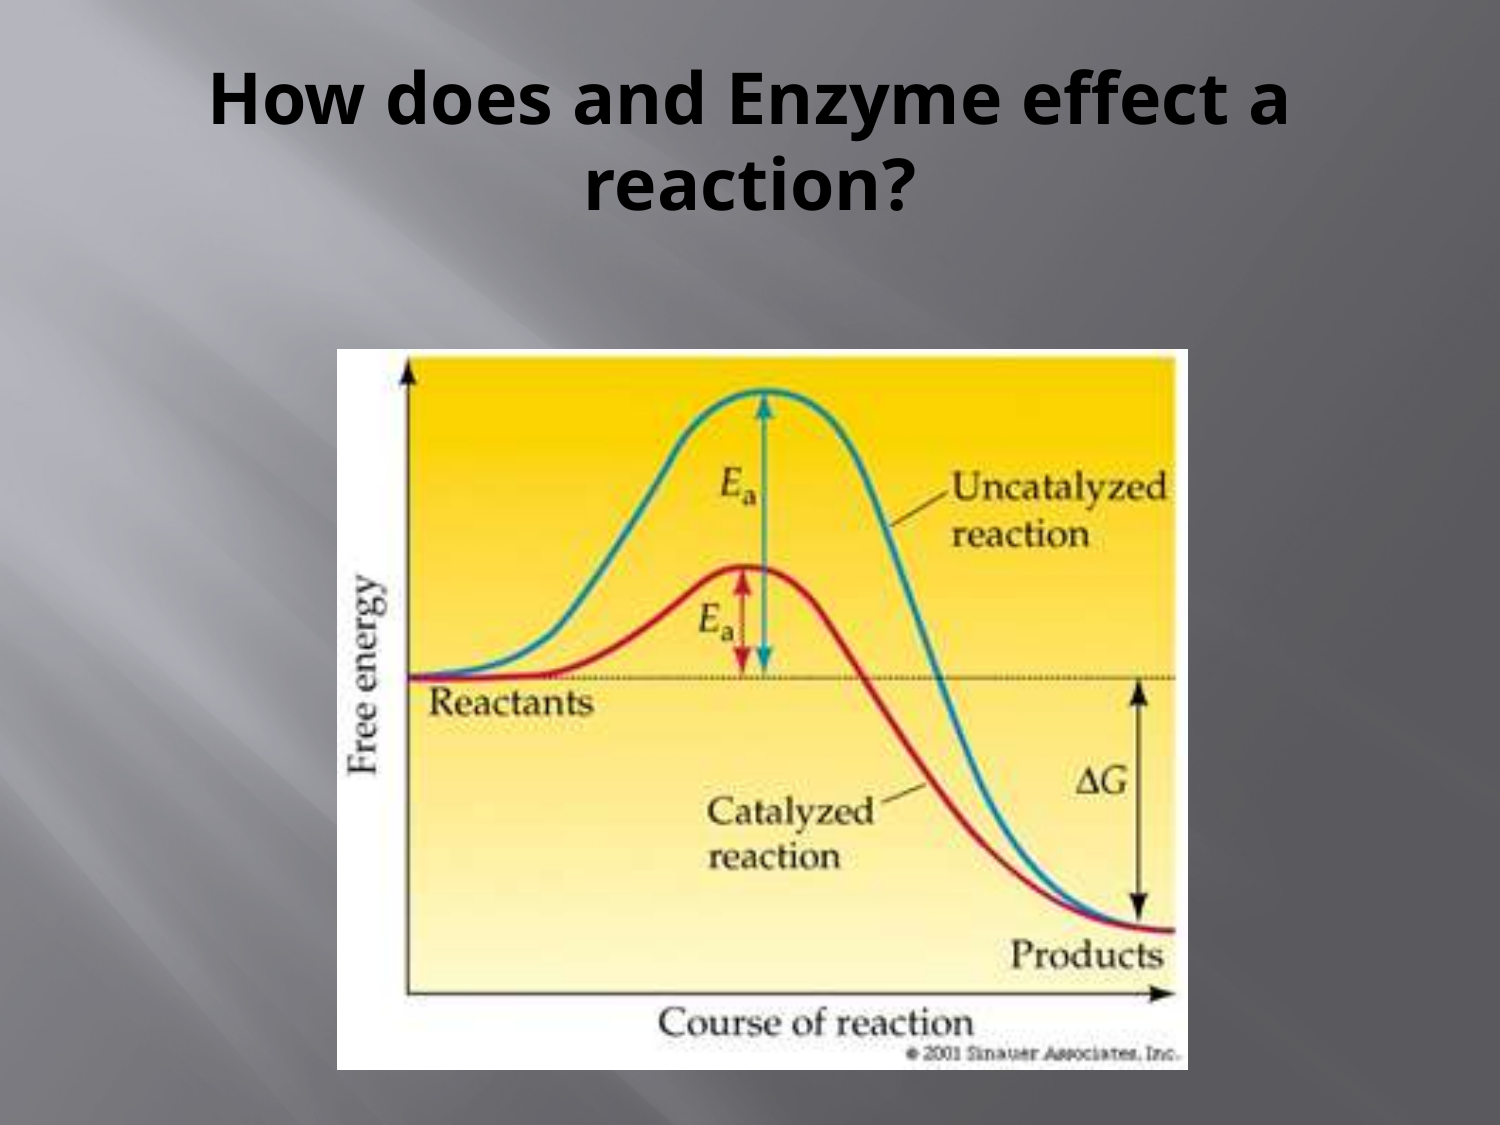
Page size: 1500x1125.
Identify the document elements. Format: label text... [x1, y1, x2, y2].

title How does and Enzyme effect a reaction? [75, 45, 1425, 233]
picture [337, 349, 1188, 1070]
